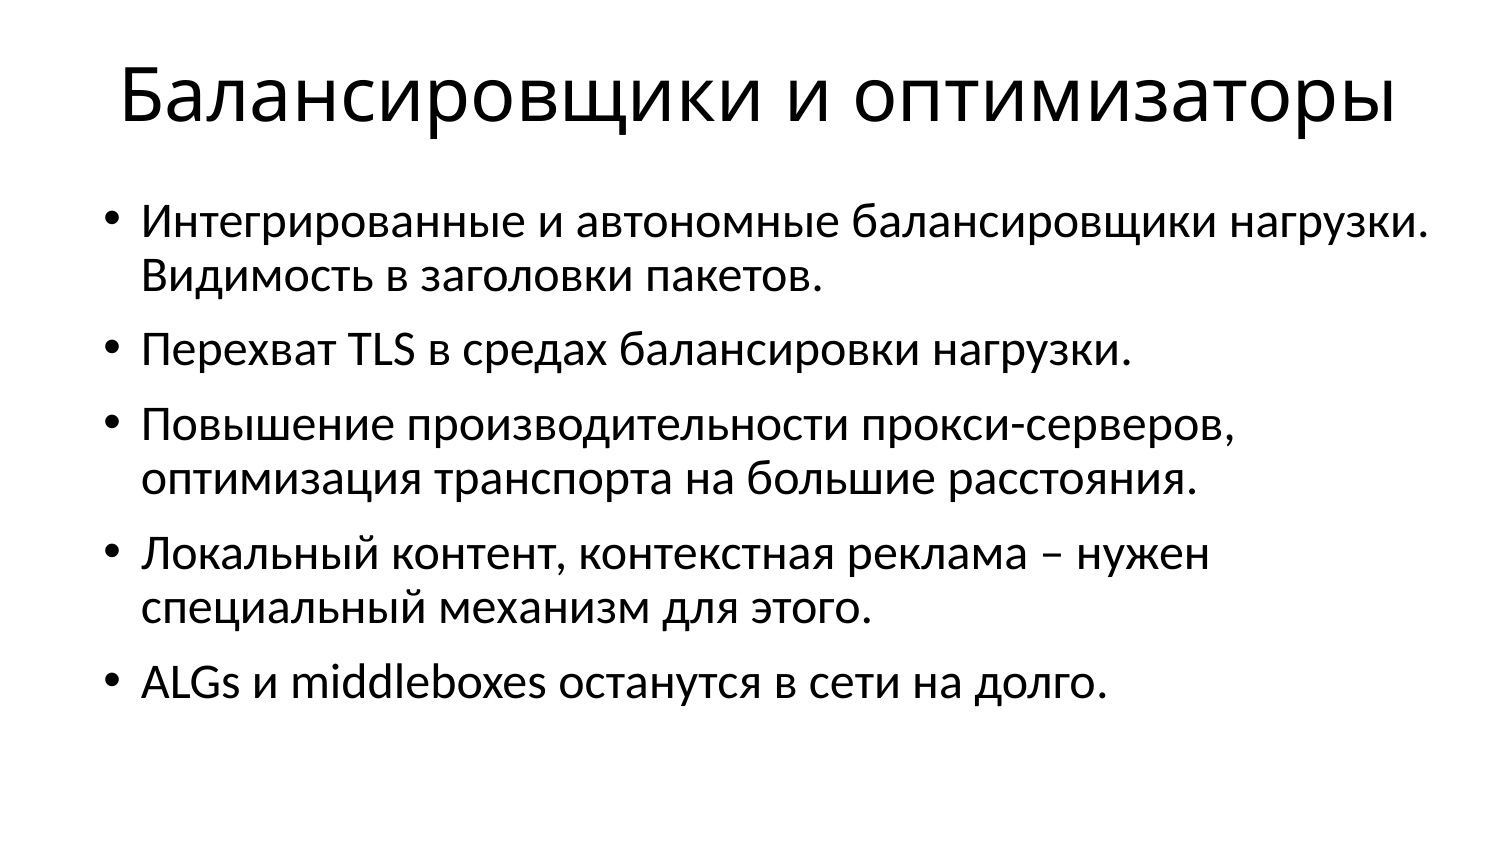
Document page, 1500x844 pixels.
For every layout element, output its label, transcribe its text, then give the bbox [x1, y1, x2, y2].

title Балансировщики и оптимизаторы [103, 44, 1459, 149]
text_box Интегрированные и автономные балансировщики нагрузки. Видимость в заголовки пакетов. Перехват TLS в средах балансировки нагрузки. Повышение производительности прокси-серверов, оптимизация транспорта на большие расстояния. Локальный контент, контекстная реклама – нужен специальный механизм для этого. ALGs и middleboxes останутся в сети на долго. [88, 186, 1447, 833]
